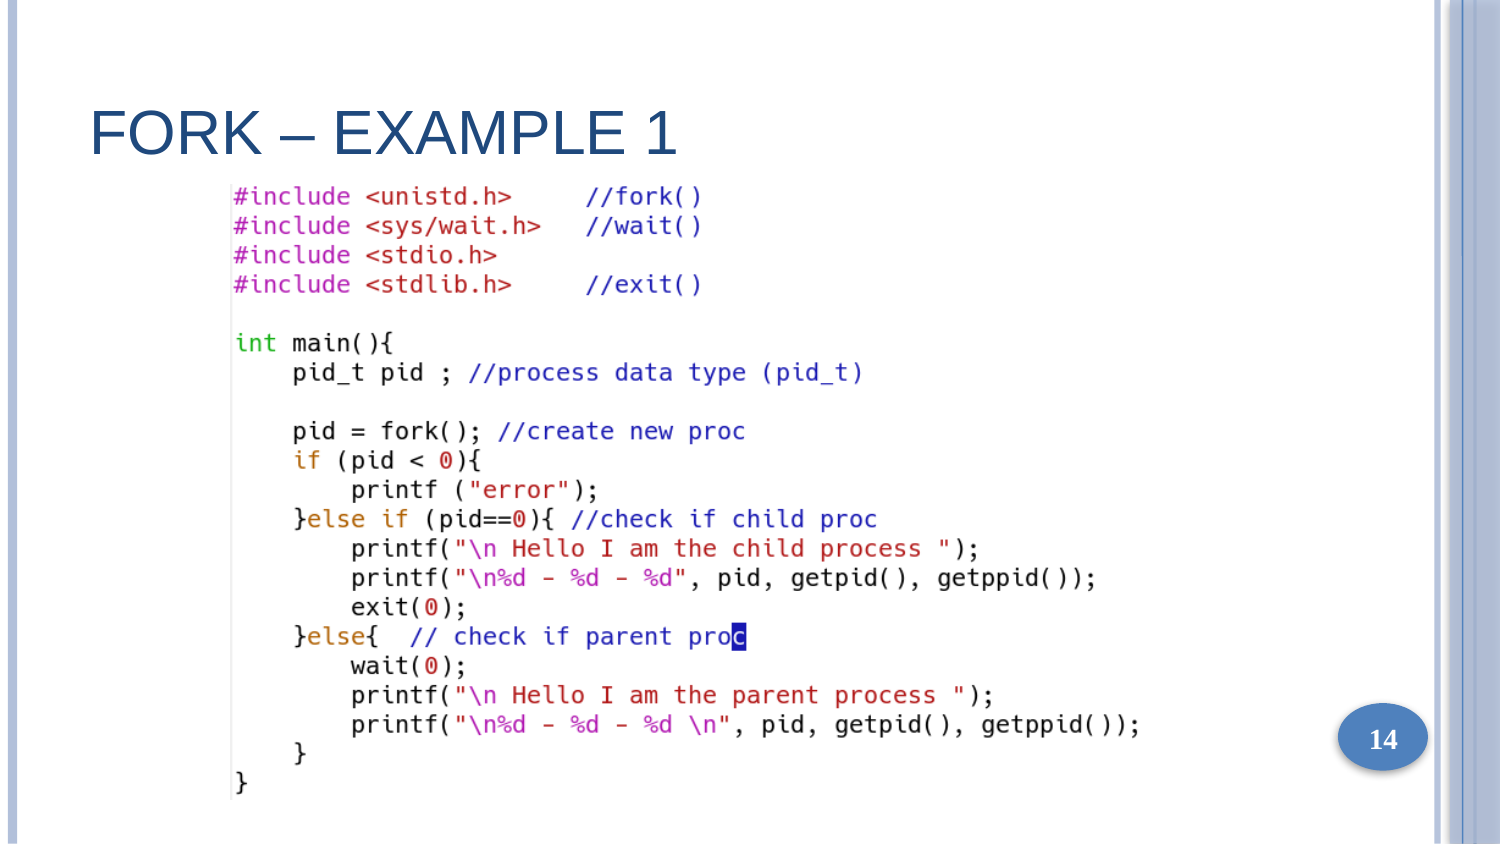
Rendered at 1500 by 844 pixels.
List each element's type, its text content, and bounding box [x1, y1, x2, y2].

slide_number 14 [1333, 705, 1434, 770]
picture [229, 183, 1153, 800]
title Fork – Example 1 [75, 33, 1300, 175]
